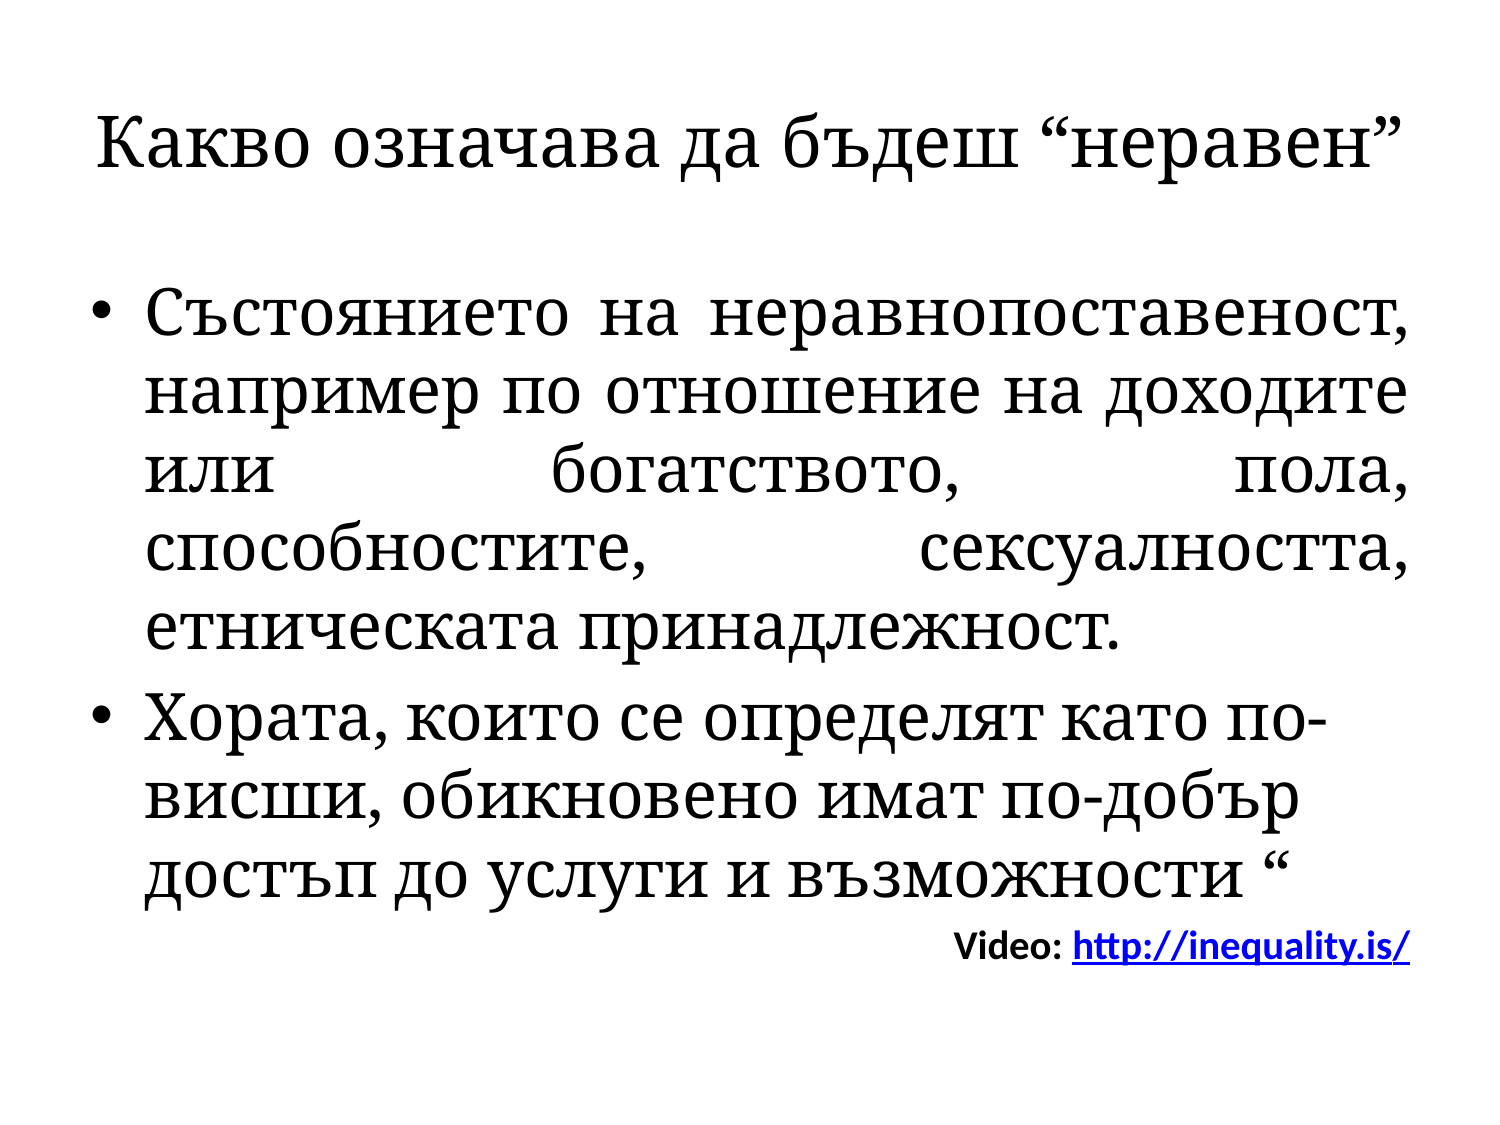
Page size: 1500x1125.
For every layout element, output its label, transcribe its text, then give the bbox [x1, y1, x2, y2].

title Какво означава да бъдеш “неравен” [75, 45, 1425, 233]
list Състоянието на неравнопоставеност, например по отношение на доходите или богатството, пола, способностите, сексуалността, етническата принадлежност. Хората, които се определят като по-висши, обикновено имат по-добър достъп до услуги и възможности “ Video: http://inequality.is/ [75, 262, 1425, 1005]
